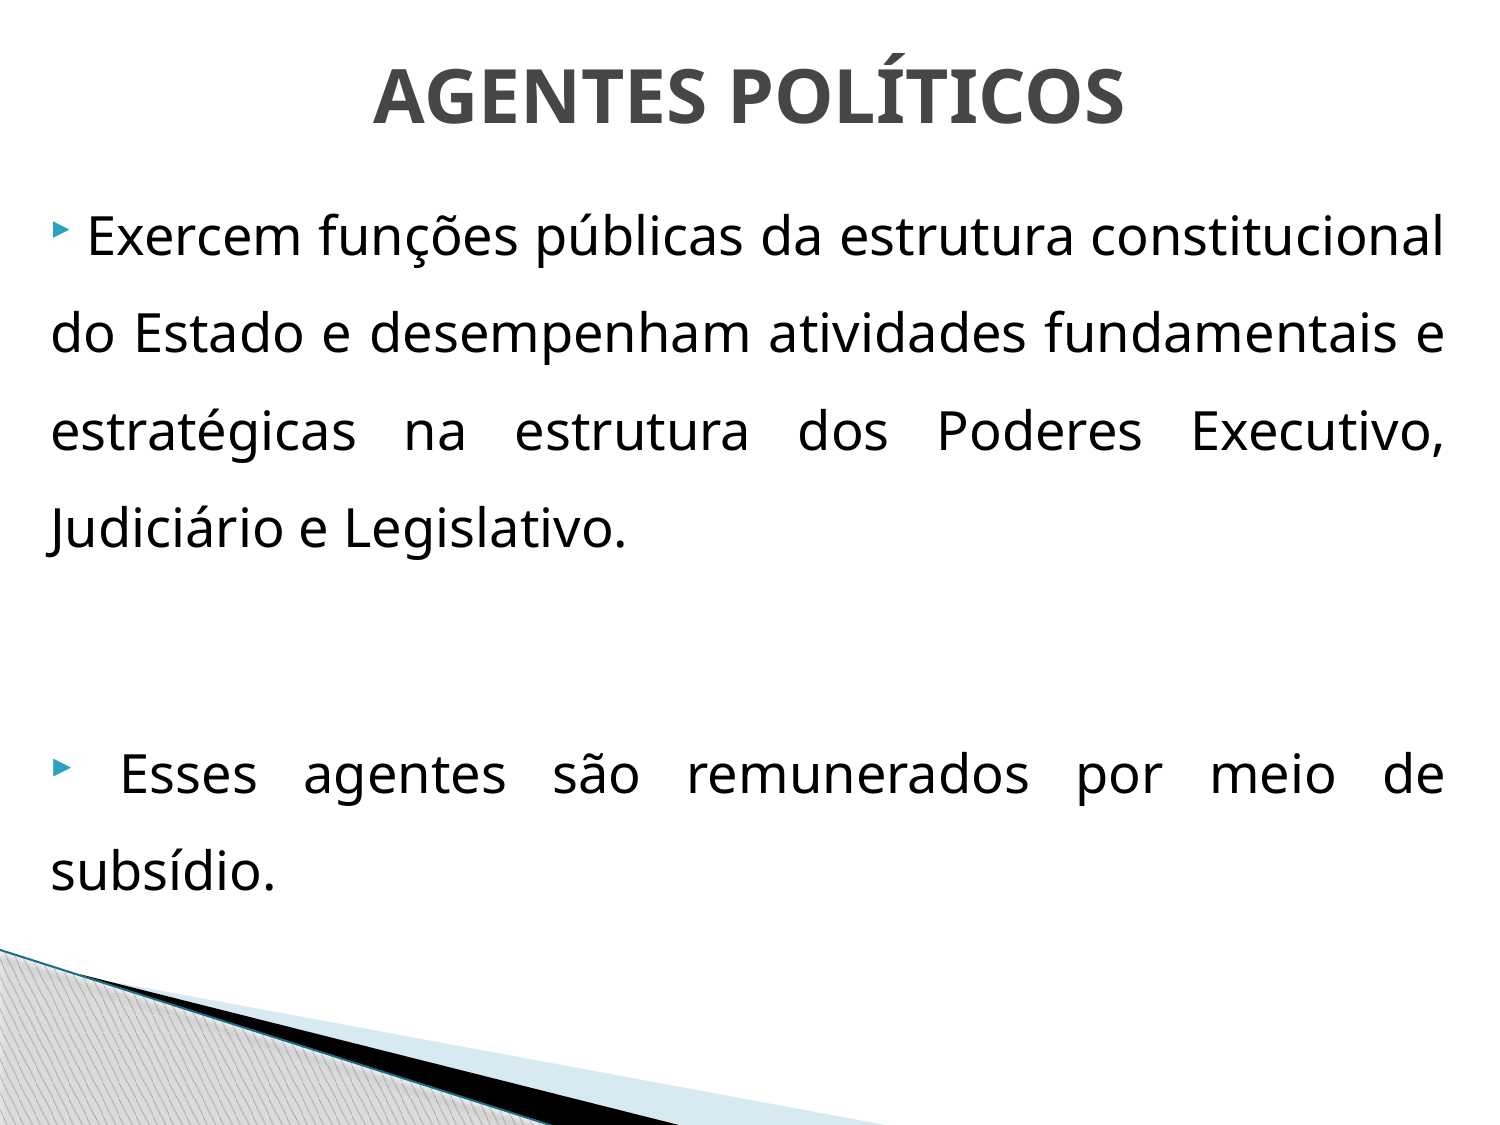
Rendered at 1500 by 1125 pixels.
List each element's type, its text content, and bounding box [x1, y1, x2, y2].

list Exercem funções públicas da estrutura constitucional do Estado e desempenham atividades fundamentais e estratégicas na estrutura dos Poderes Executivo, Judiciário e Legislativo. Esses agentes são remunerados por meio de subsídio. [35, 160, 1463, 1125]
title AGENTES POLÍTICOS [0, 0, 1500, 188]
